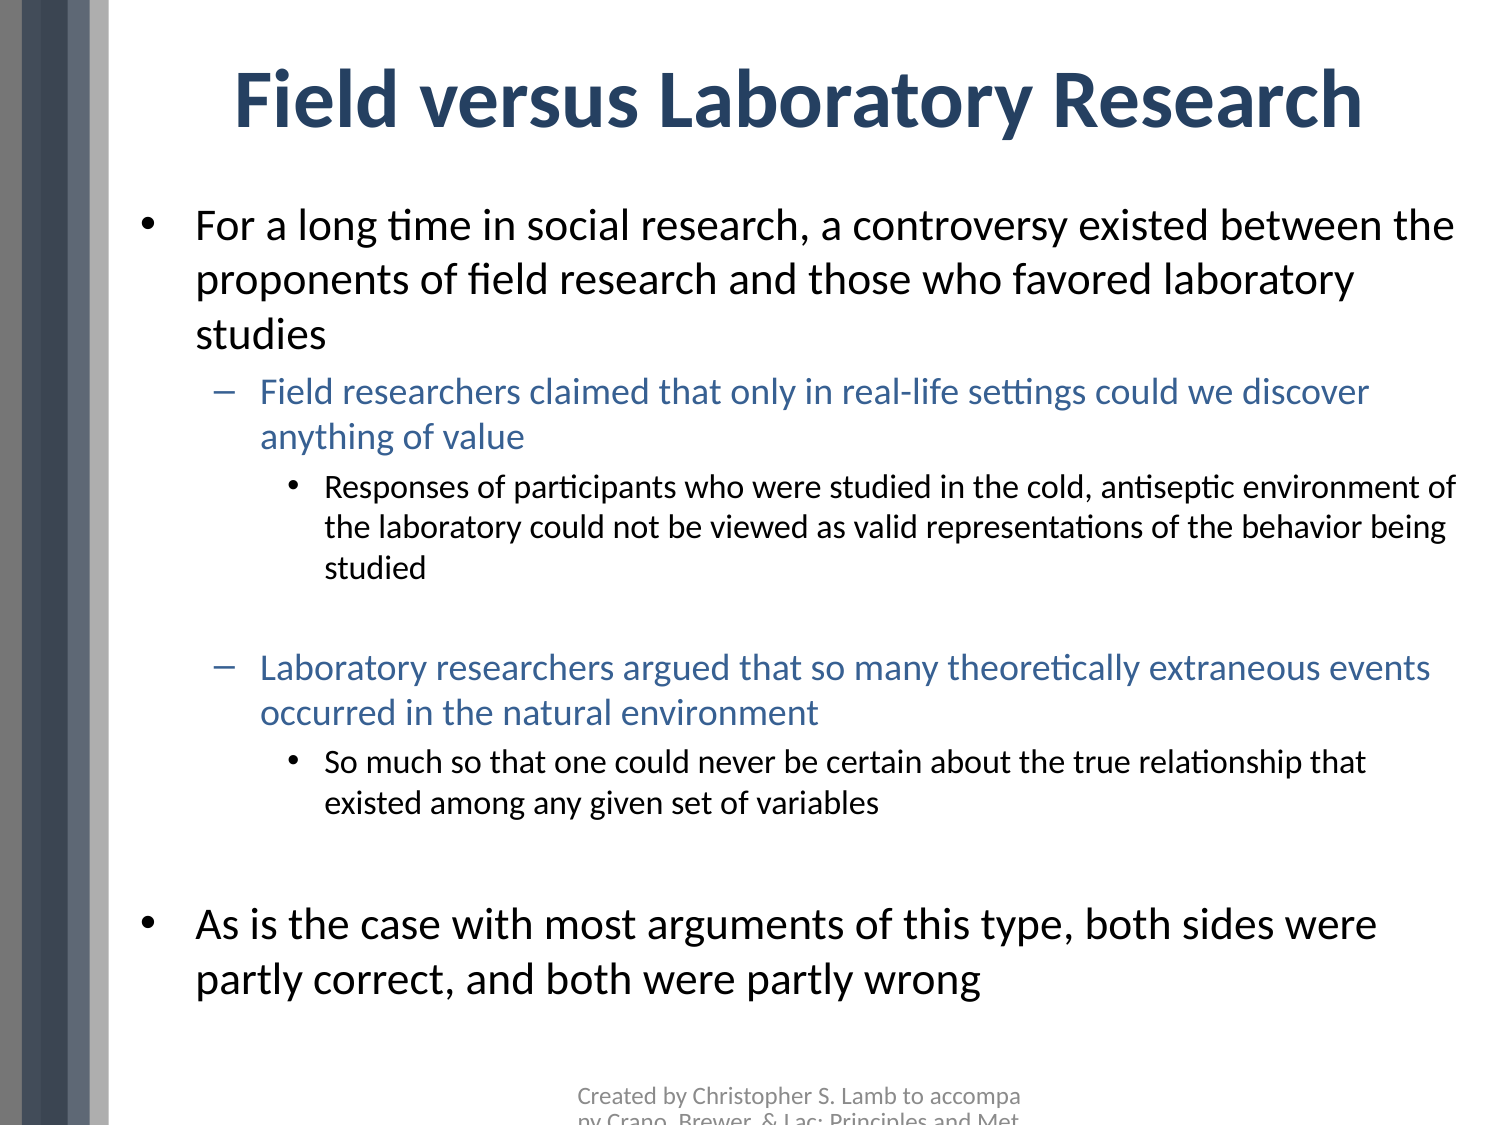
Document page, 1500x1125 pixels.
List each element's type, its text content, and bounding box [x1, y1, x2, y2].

title Field versus Laboratory Research [125, 0, 1475, 187]
footer Created by Christopher S. Lamb to accompany Crano, Brewer, & Lac: Principles and Methods of Social Research, 3rd Edition, 2015, Routledge/Taylor & Francis [562, 1065, 1038, 1125]
list For a long time in social research, a controversy existed between the proponents of field research and those who favored laboratory studies Field researchers claimed that only in real-life settings could we discover anything of value Responses of participants who were studied in the cold, antiseptic environment of the laboratory could not be viewed as valid representations of the behavior being studied Laboratory researchers argued that so many theoretically extraneous events occurred in the natural environment So much so that one could never be certain about the true relationship that existed among any given set of variables As is the case with most arguments of this type, both sides were partly correct, and both were partly wrong [125, 187, 1475, 1013]
